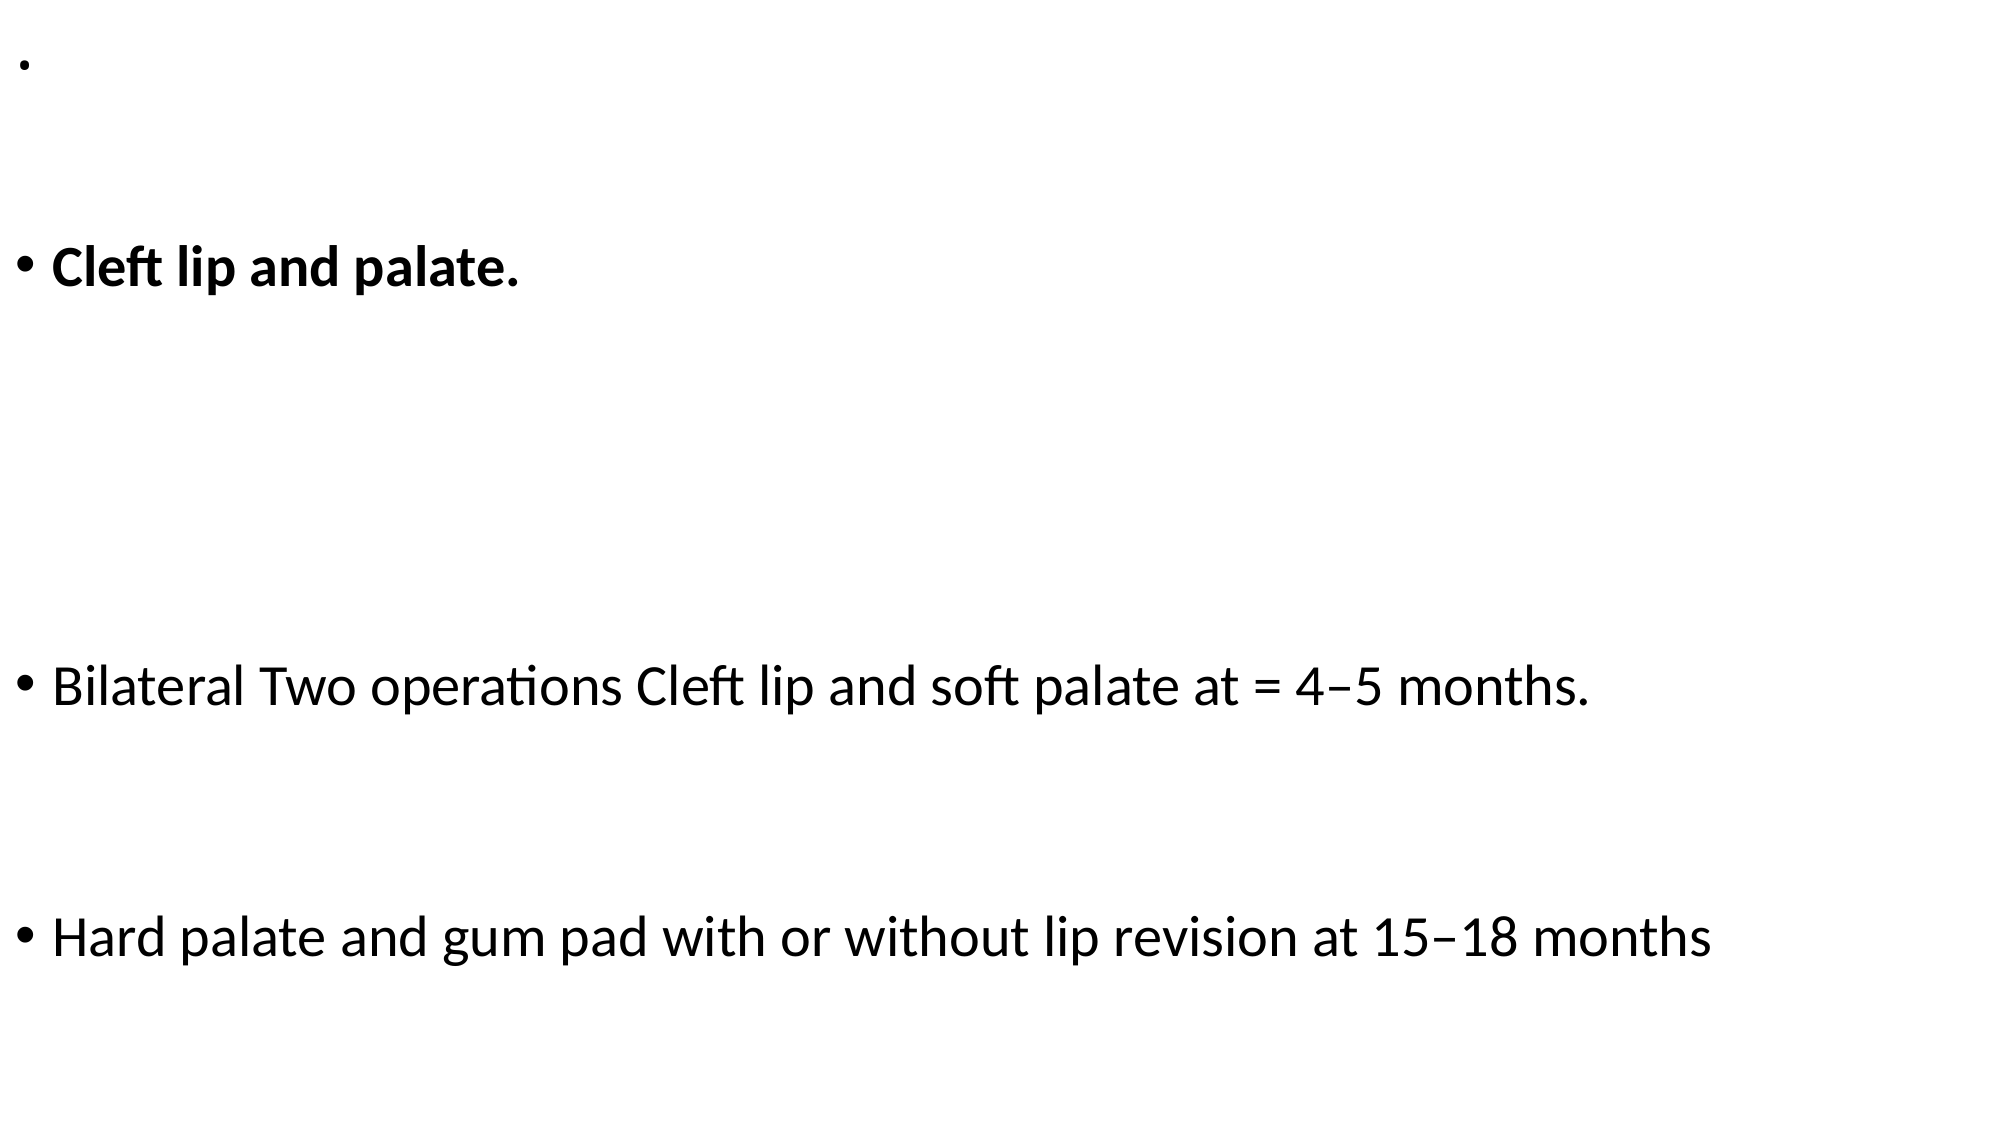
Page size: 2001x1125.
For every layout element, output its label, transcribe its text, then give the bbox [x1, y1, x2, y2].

list Cleft lip and palate. Bilateral Two operations Cleft lip and soft palate at = 4–5 months. Hard palate and gum pad with or without lip revision at 15–18 months [0, 137, 2000, 1125]
title . [0, 0, 2000, 93]
